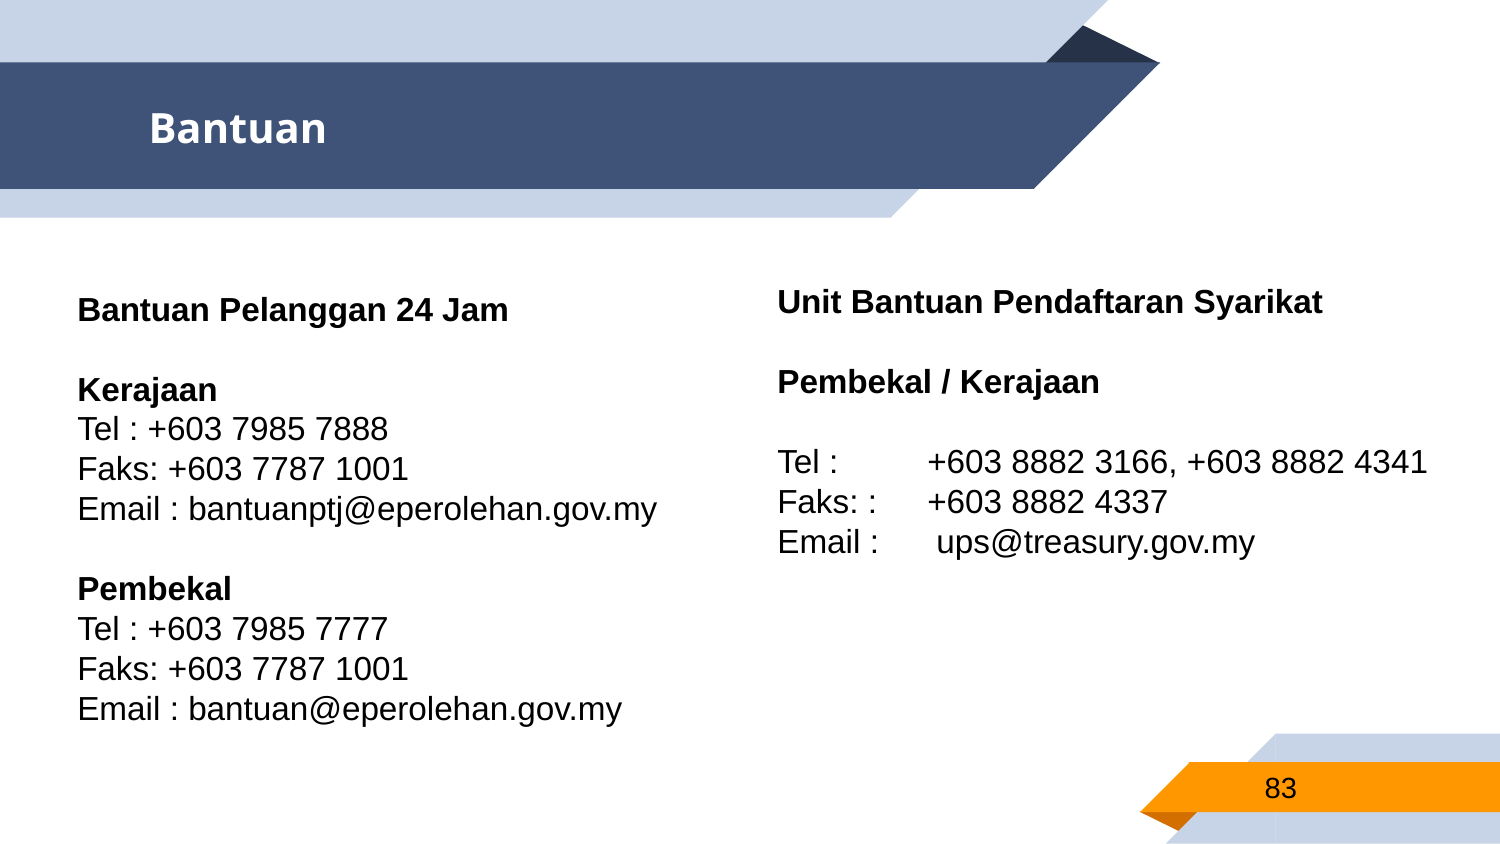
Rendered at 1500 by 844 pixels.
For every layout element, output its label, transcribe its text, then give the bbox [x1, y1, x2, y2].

text_box Unit Bantuan Pendaftaran Syarikat Pembekal / Kerajaan Tel : +603 8882 3166, +603 8882 4341 Faks: : +603 8882 4337 Email : ups@treasury.gov.my [762, 272, 1463, 568]
title Bantuan [133, 64, 997, 190]
slide_number 83 [1249, 760, 1494, 813]
text_box Bantuan Pelanggan 24 Jam Kerajaan Tel : +603 7985 7888 Faks: +603 7787 1001 Email : bantuanptj@eperolehan.gov.my Pembekal Tel : +603 7985 7777 Faks: +603 7787 1001 Email : bantuan@eperolehan.gov.my [62, 280, 713, 775]
